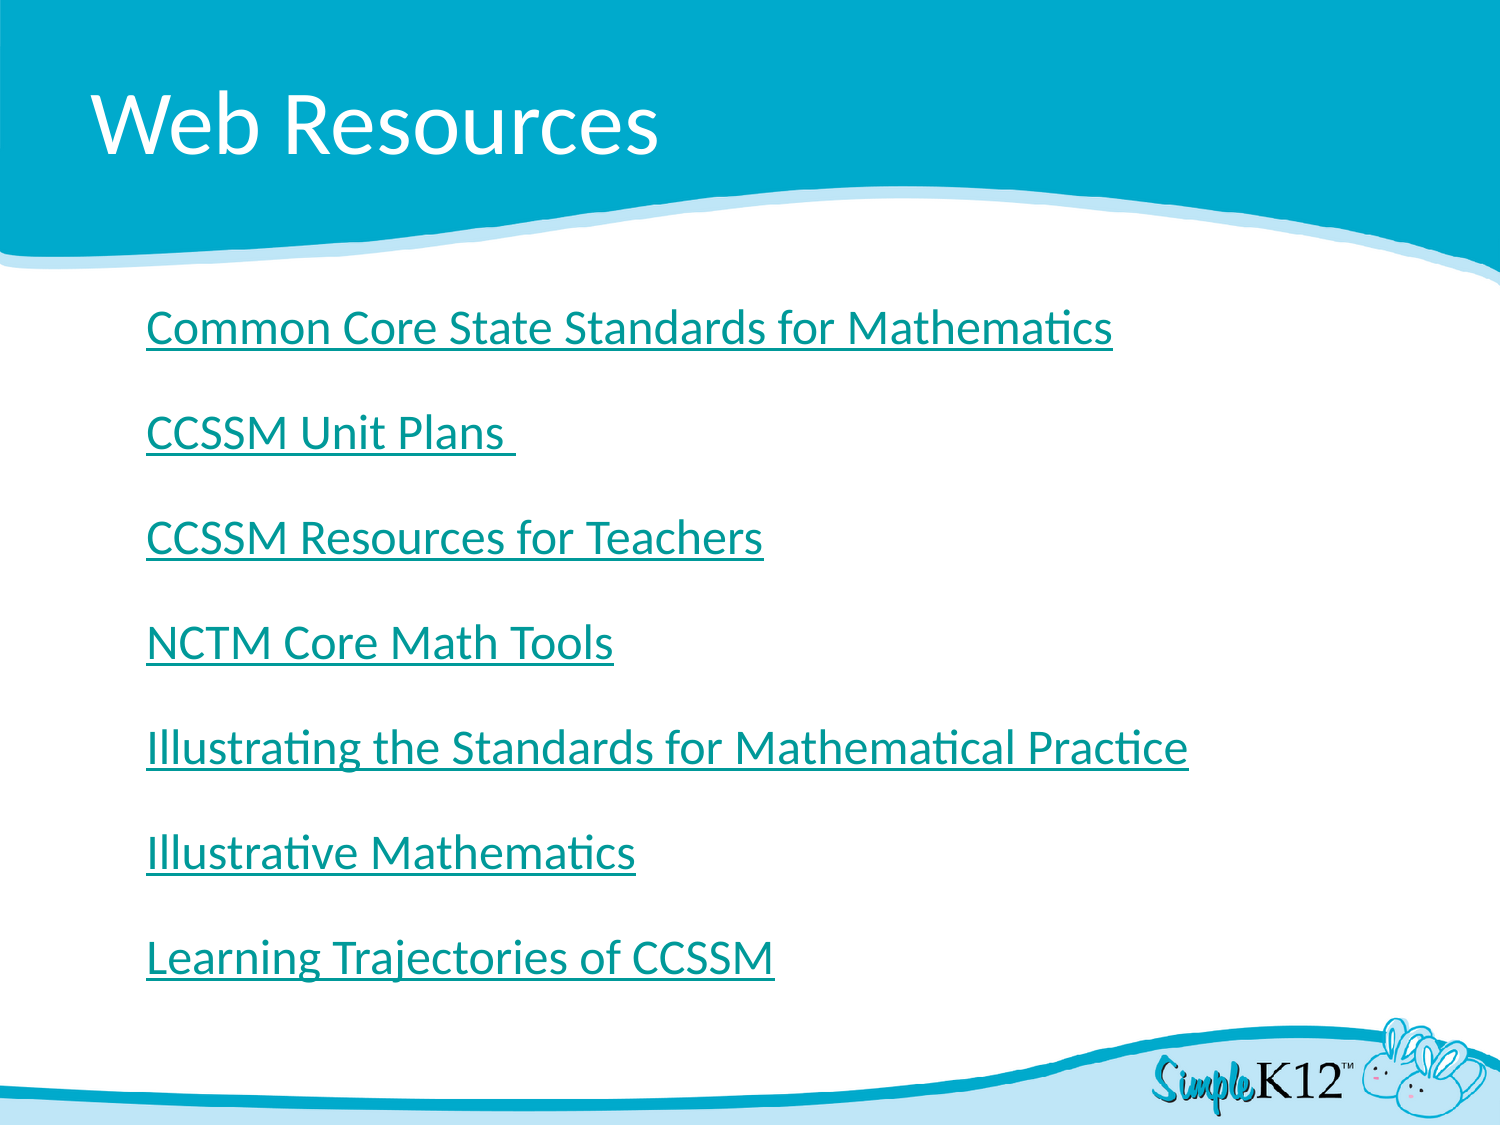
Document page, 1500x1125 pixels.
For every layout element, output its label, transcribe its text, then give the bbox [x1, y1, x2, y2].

title Web Resources [75, 0, 1275, 188]
picture [0, 0, 1500, 1125]
list Common Core State Standards for Mathematics CCSSM Unit Plans CCSSM Resources for Teachers NCTM Core Math Tools Illustrating the Standards for Mathematical Practice Illustrative Mathematics Learning Trajectories of CCSSM [75, 279, 1425, 1000]
